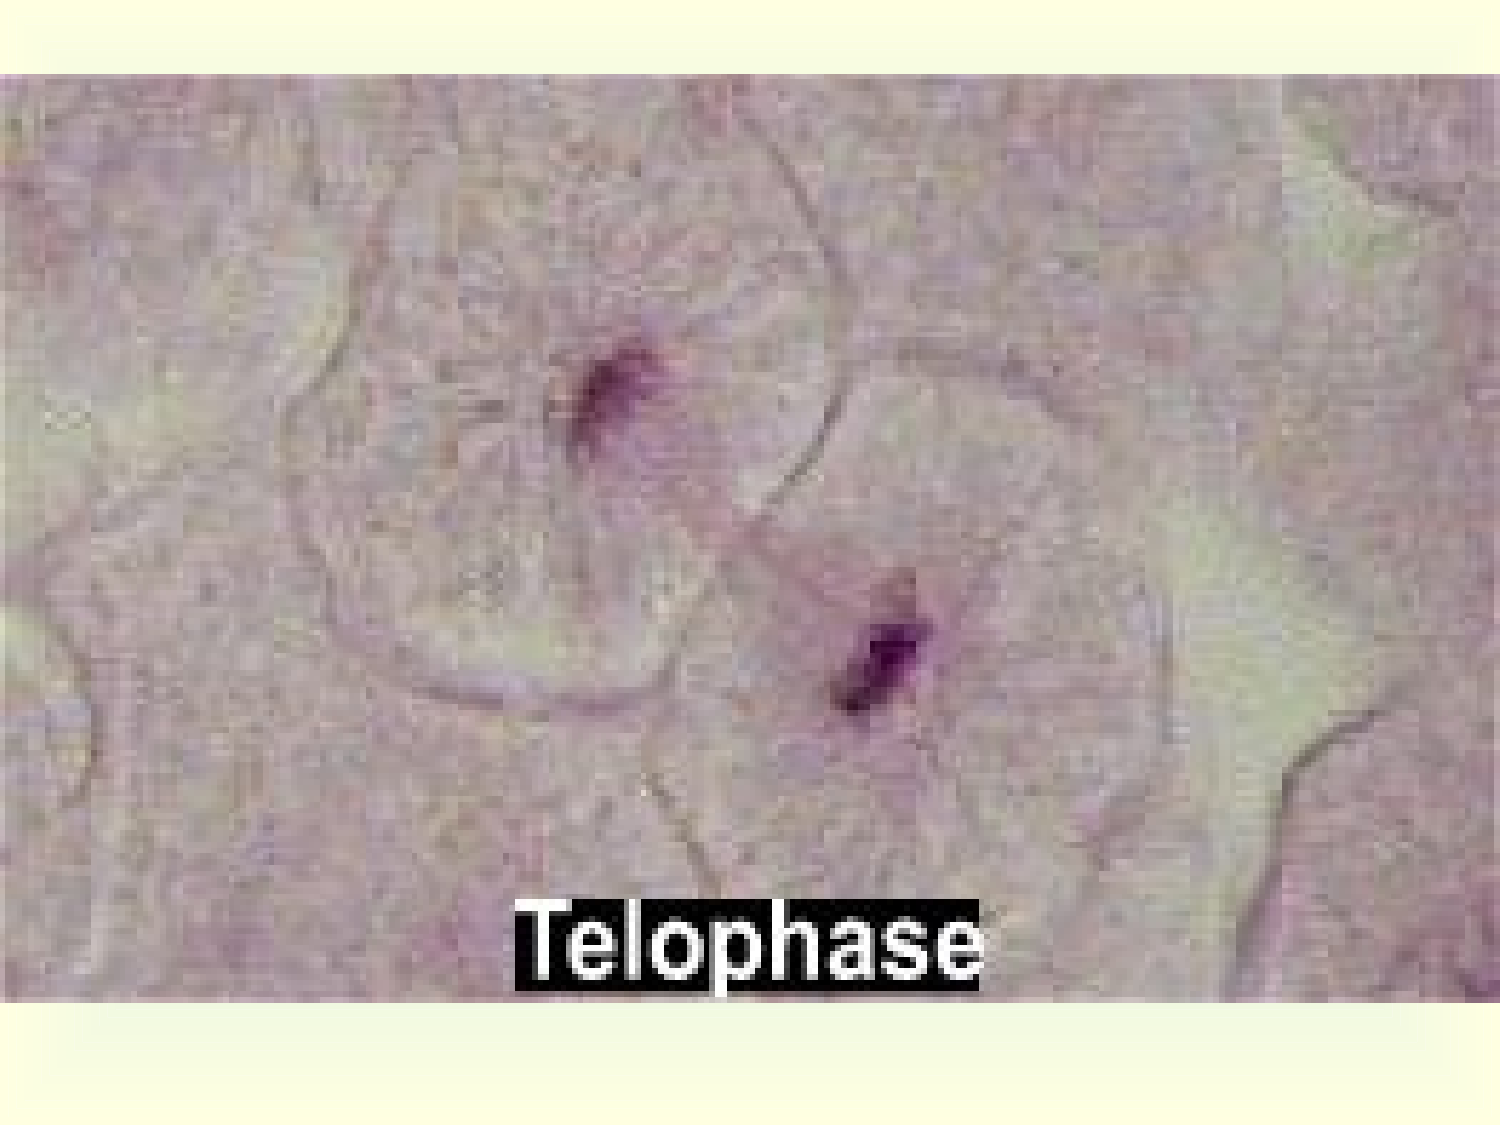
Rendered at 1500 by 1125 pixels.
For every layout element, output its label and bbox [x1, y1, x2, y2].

picture [0, 74, 1500, 1003]
